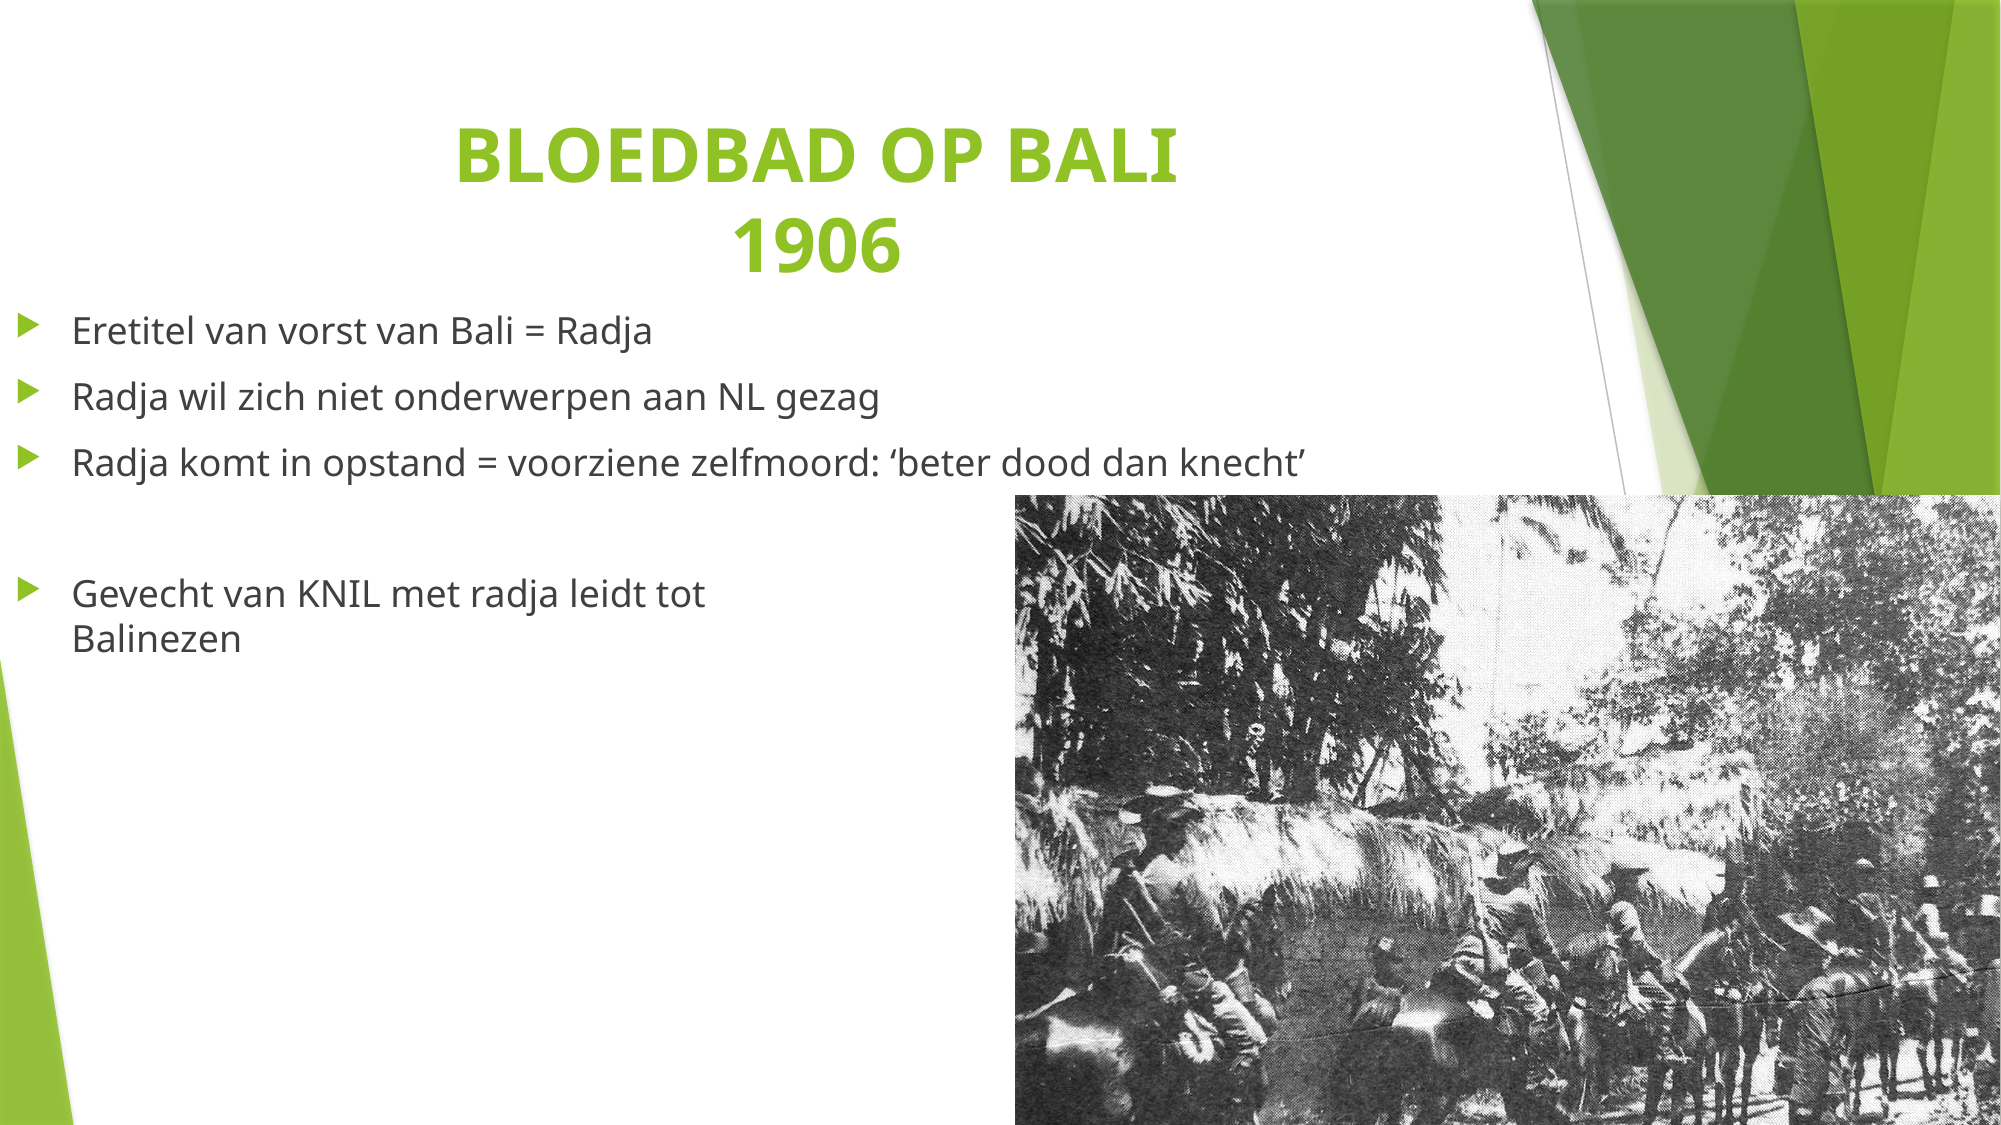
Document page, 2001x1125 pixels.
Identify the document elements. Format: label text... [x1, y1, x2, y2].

list Eretitel van vorst van Bali = Radja Radja wil zich niet onderwerpen aan NL gezag Radja komt in opstand = voorziene zelfmoord: ‘beter dood dan knecht’ Gevecht van KNIL met radja leidt tot bloedbad onder Balinezen [0, 299, 2000, 1014]
picture [1014, 495, 2000, 1125]
title BLOEDBAD OP BALI 1906 [111, 99, 1522, 299]
